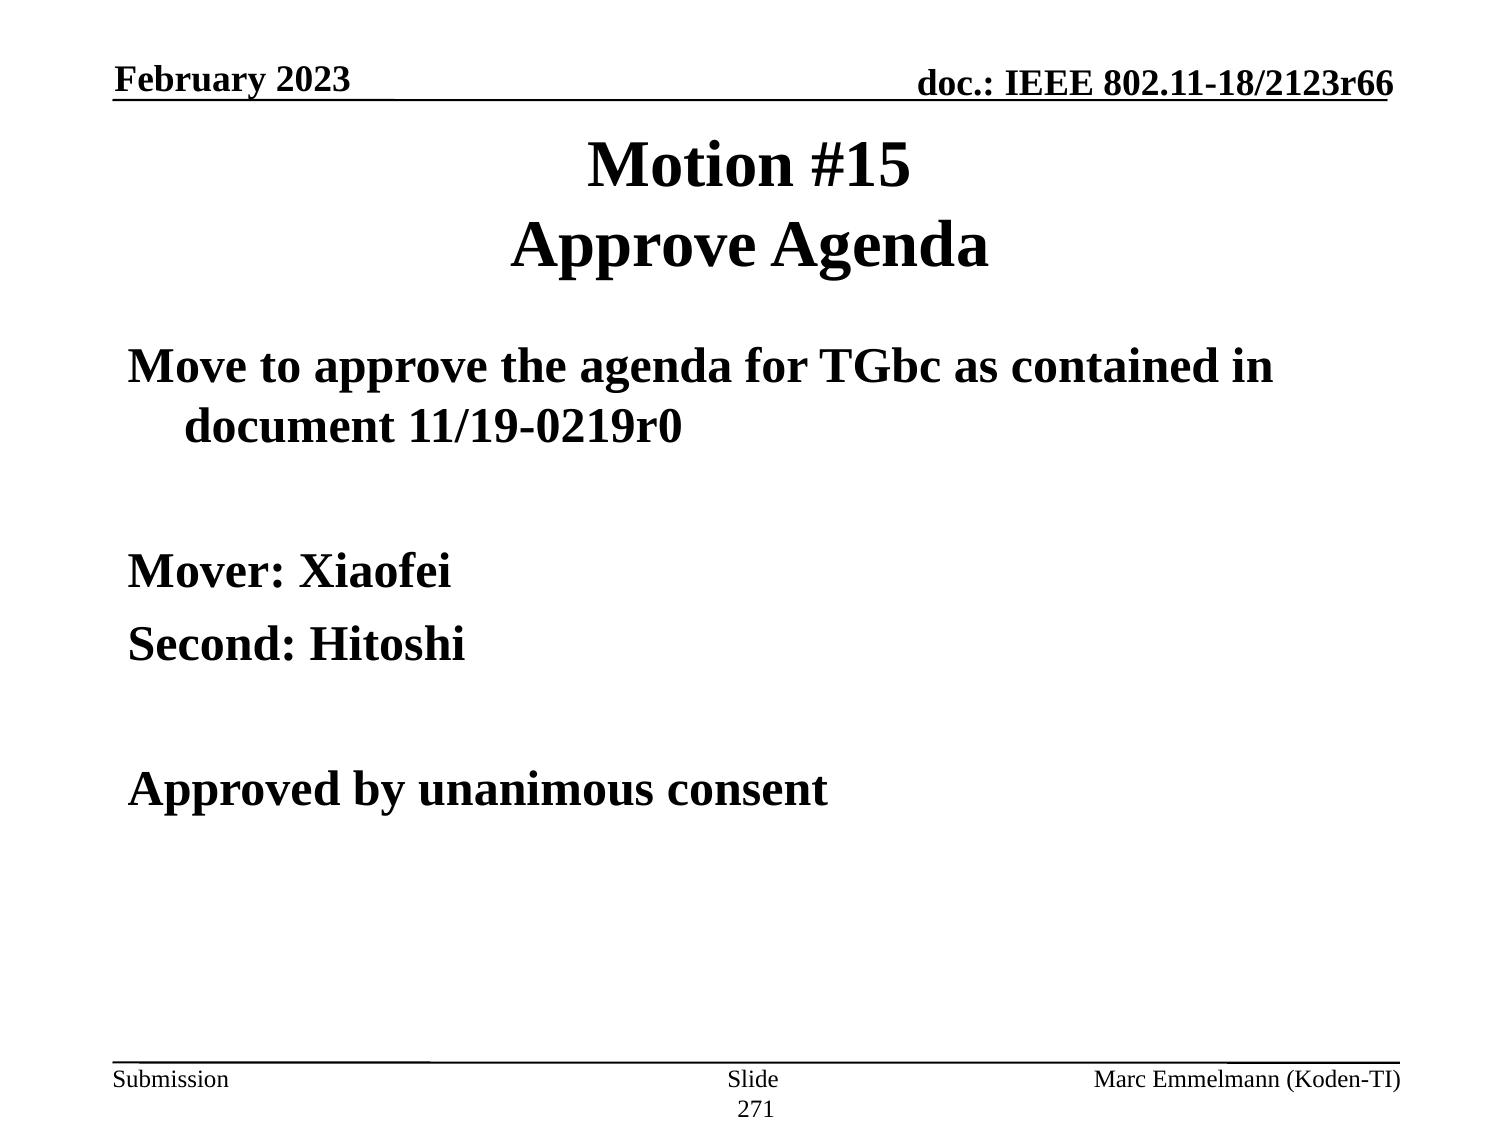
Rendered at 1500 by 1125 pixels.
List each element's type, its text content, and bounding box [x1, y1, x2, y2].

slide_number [114, 54, 423, 100]
list Move to approve the agenda for TGbc as contained in document 11/19-0219r0 Mover: Xiaofei Second: Hitoshi Approved by unanimous consent [112, 324, 1388, 1000]
title Motion #15 Approve Agenda [112, 112, 1388, 288]
slide_number Slide 271 [712, 1061, 800, 1123]
footer Marc Emmelmann (Koden-TI) [878, 1061, 1402, 1093]
